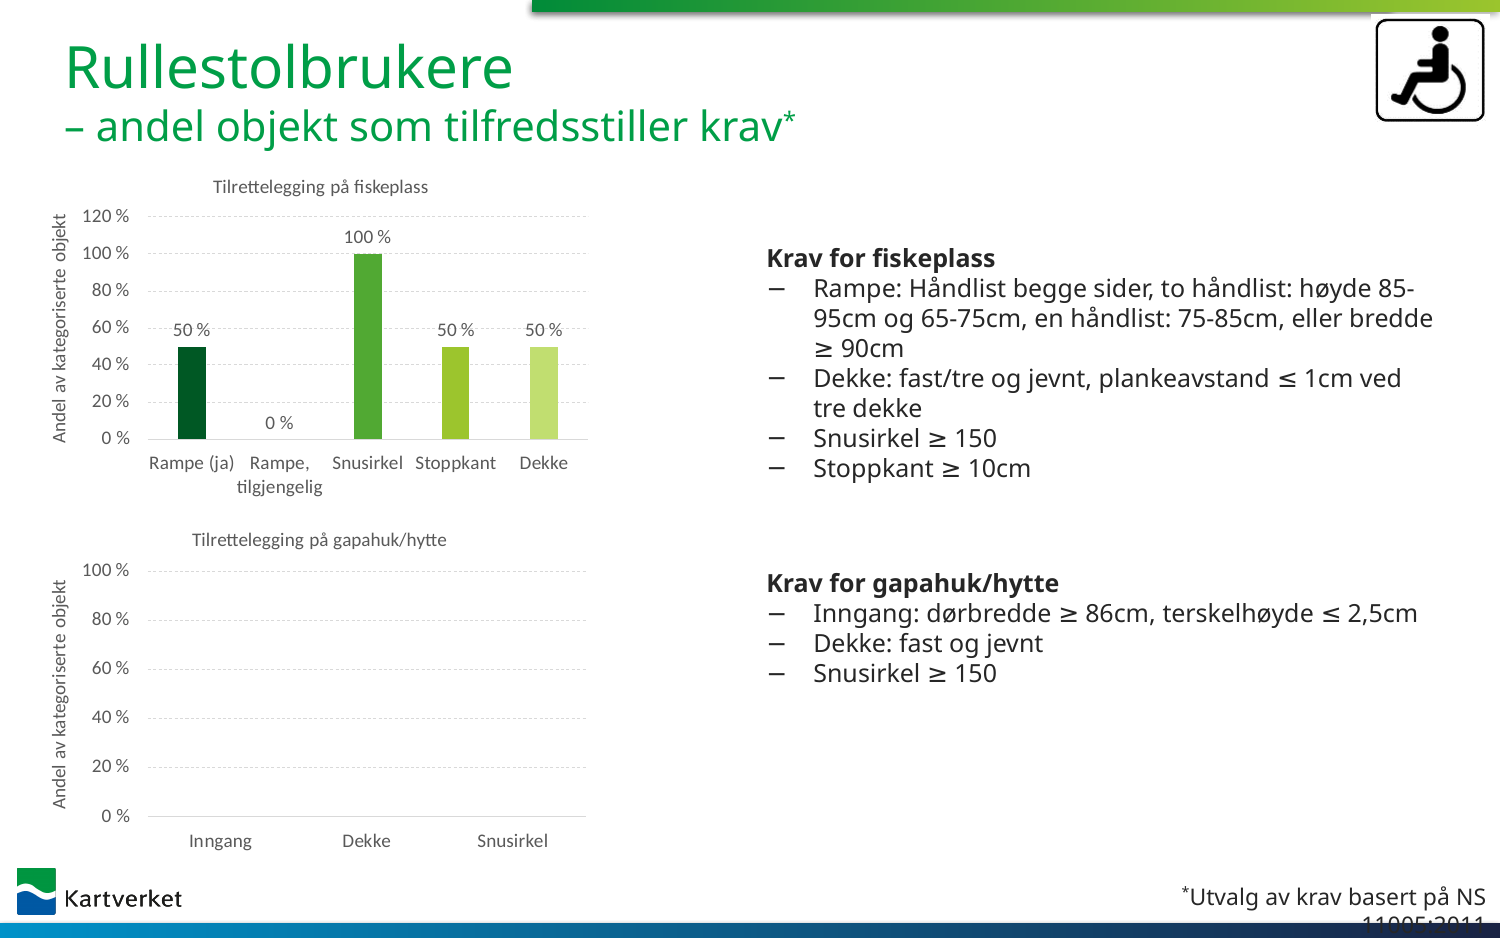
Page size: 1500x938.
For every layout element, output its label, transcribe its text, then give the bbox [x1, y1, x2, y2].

text_box Krav for gapahuk/hytte Inngang: dørbredde ≥ 86cm, terskelhøyde ≤ 2,5cm Dekke: fast og jevnt Snusirkel ≥ 150 [751, 560, 1452, 695]
picture [41, 166, 599, 505]
picture [41, 520, 597, 859]
text_box Krav for fiskeplass Rampe: Håndlist begge sider, to håndlist: høyde 85-95cm og 65-75cm, en håndlist: 75-85cm, eller bredde ≥ 90cm Dekke: fast/tre og jevnt, plankeavstand ≤ 1cm ved tre dekke Snusirkel ≥ 150 Stoppkant ≥ 10cm [751, 235, 1452, 490]
text_box Rullestolbrukere – andel objekt som tilfredsstiller krav* [49, 29, 1431, 158]
text_box *Utvalg av krav basert på NS 11005:2011 [1068, 873, 1500, 938]
picture [1371, 13, 1491, 127]
